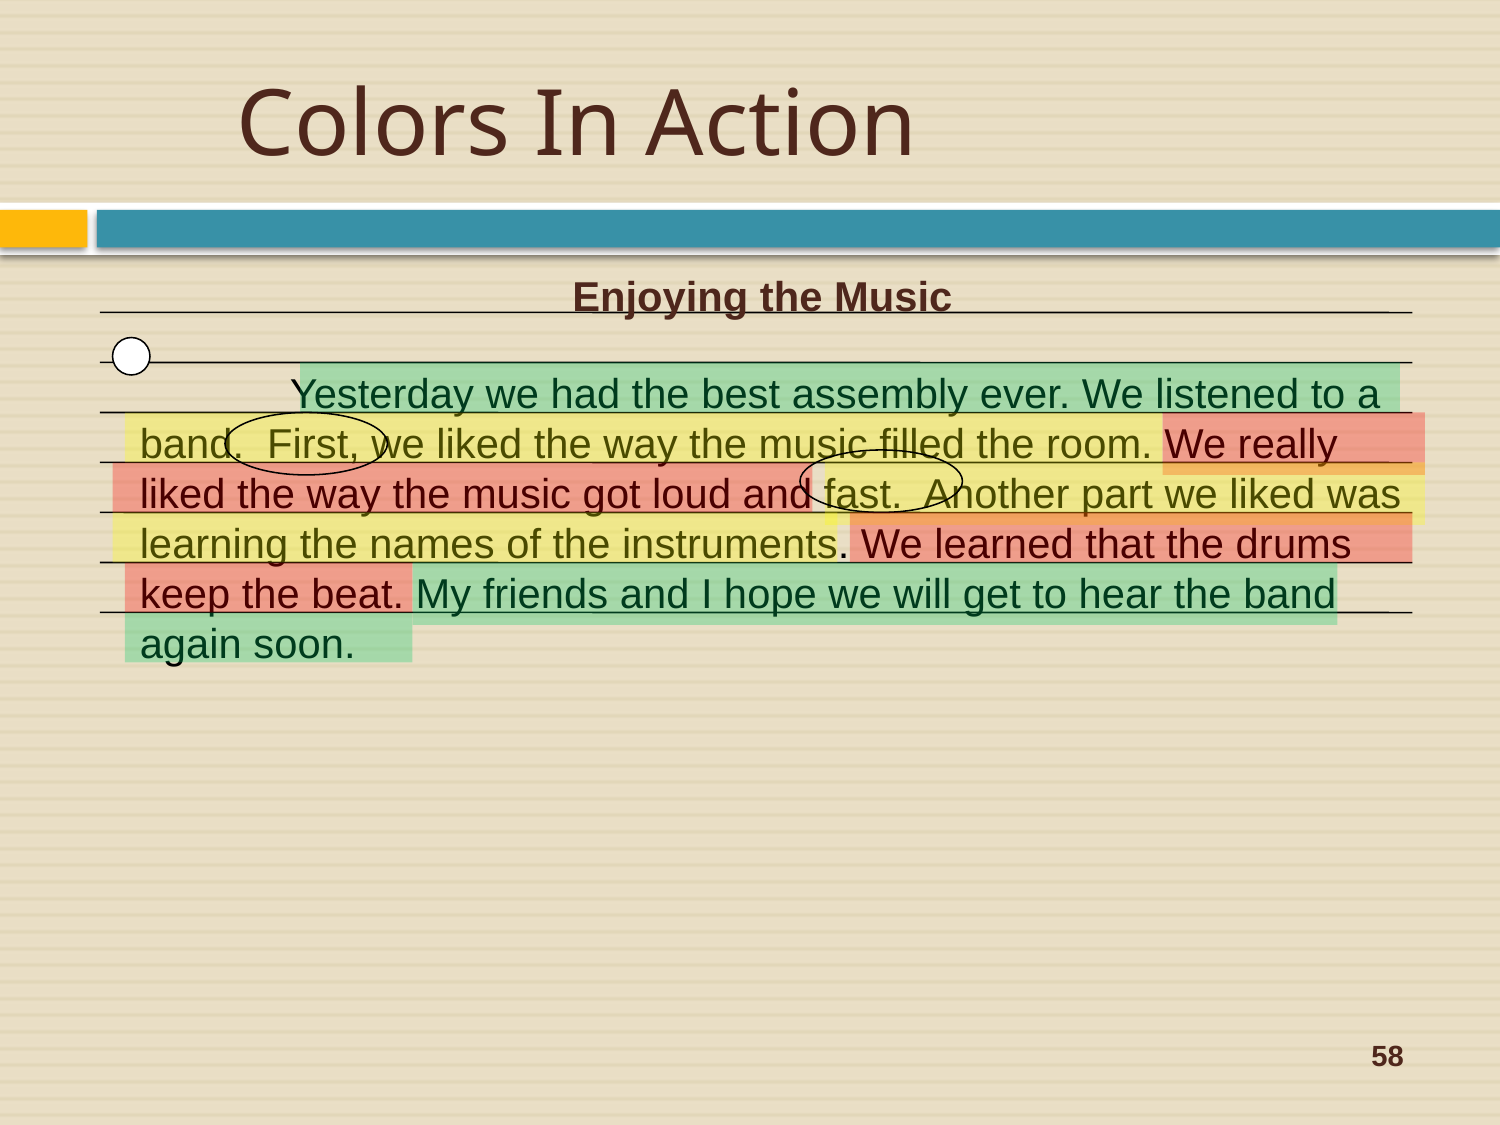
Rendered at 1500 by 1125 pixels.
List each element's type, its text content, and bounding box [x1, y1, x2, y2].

text_box [1162, 412, 1425, 462]
text_box [322, 412, 1162, 463]
text_box [124, 412, 290, 462]
text_box [824, 504, 857, 525]
text_box Yesterday we had the best assembly ever. We listened to a band. First, we liked the way the music filled the room. We really liked the way the music got loud and fast. Another part we liked was learning the names of the instruments. We learned that the drums keep the beat. My friends and I hope we will get to hear the band again soon. [125, 359, 1450, 675]
text_box [413, 562, 1338, 625]
text_box Enjoying the Music [462, 262, 1063, 328]
slide_number 58 [1012, 1015, 1419, 1094]
text_box [124, 613, 413, 663]
text_box [799, 449, 963, 512]
text_box [112, 337, 151, 376]
text_box [224, 412, 388, 475]
text_box [906, 462, 1425, 525]
text_box [112, 462, 813, 512]
text_box [124, 562, 413, 613]
title Colors In Action [149, 62, 1363, 176]
text_box [849, 512, 1413, 563]
text_box [300, 362, 1400, 412]
text_box [112, 512, 838, 563]
